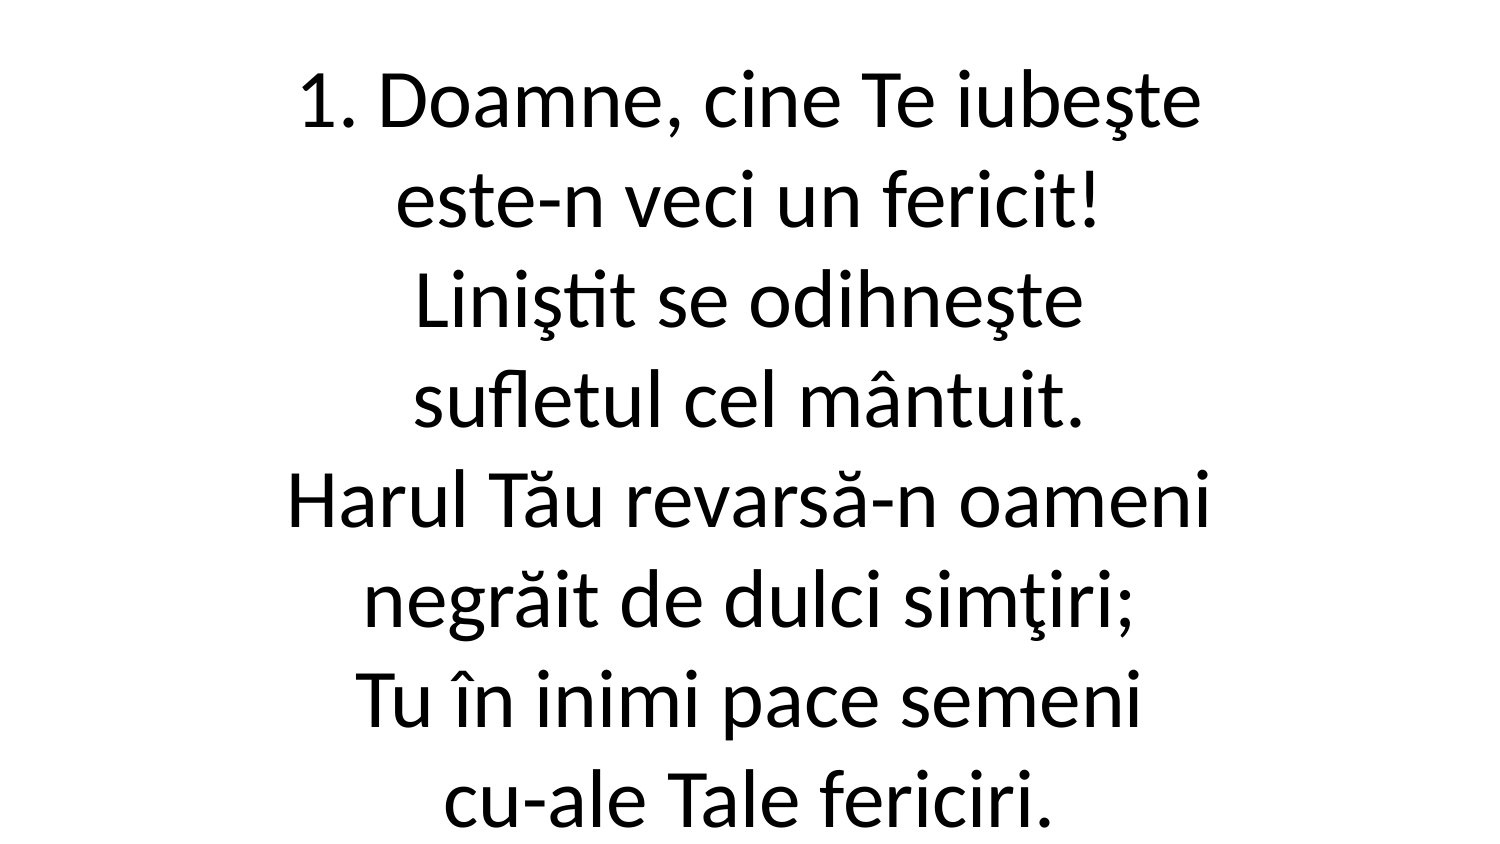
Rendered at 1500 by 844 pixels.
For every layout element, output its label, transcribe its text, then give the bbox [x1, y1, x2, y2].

text_box 1. Doamne, cine Te iubeşte este-n veci un fericit! Liniştit se odihneşte sufletul cel mântuit. Harul Tău revarsă-n oameni negrăit de dulci simţiri; Tu în inimi pace semeni cu-ale Tale fericiri. [271, 0, 1229, 844]
